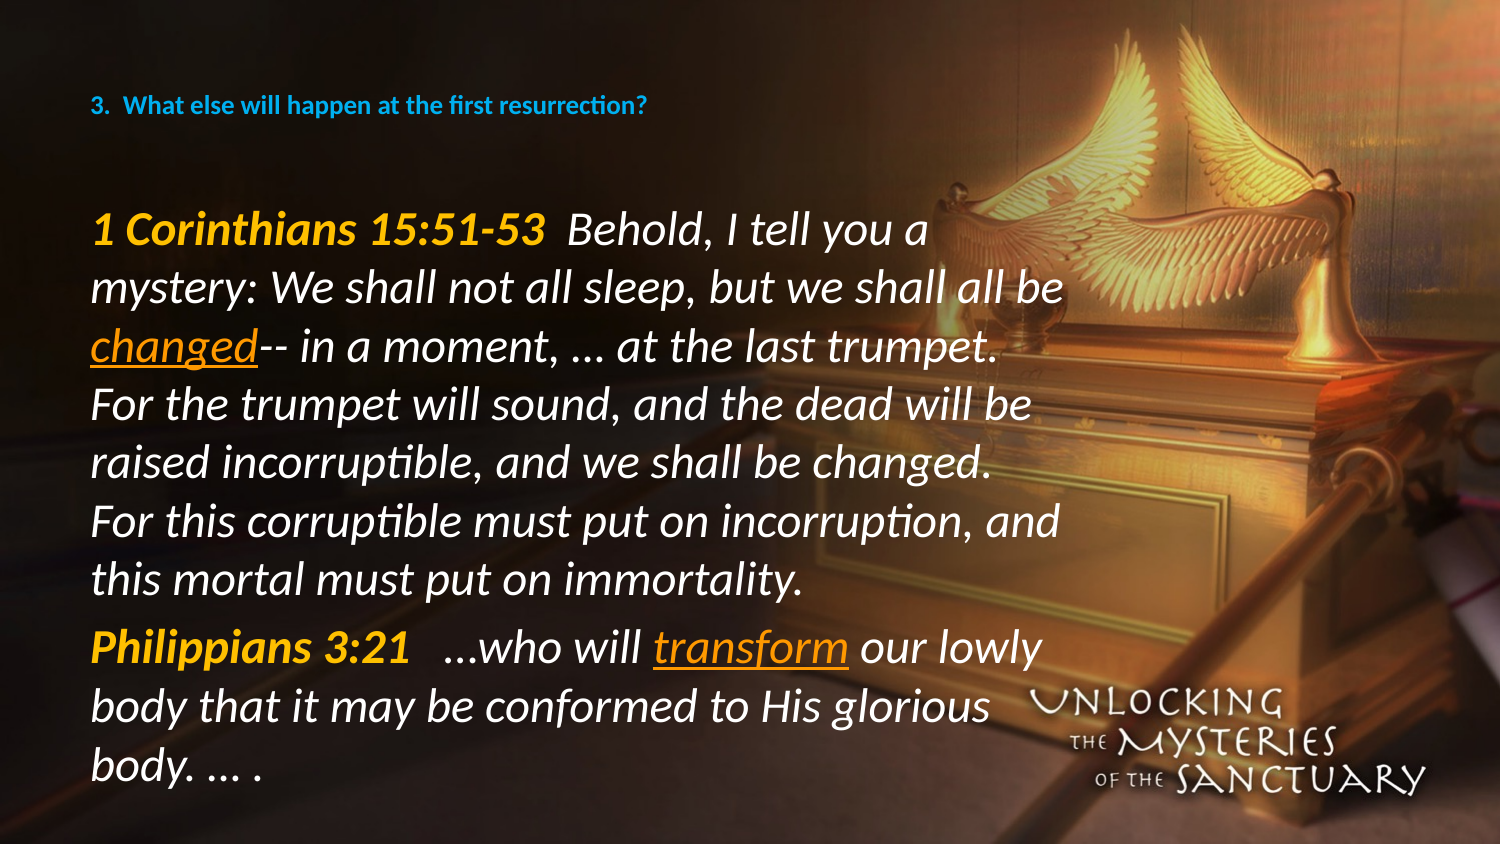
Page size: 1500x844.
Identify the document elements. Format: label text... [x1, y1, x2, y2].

title 3. What else will happen at the first resurrection? [75, 33, 1425, 175]
list 1 Corinthians 15:51-53 Behold, I tell you a mystery: We shall not all sleep, but we shall all be changed-- in a moment, … at the last trumpet. For the trumpet will sound, and the dead will be raised incorruptible, and we shall be changed. For this corruptible must put on incorruption, and this mortal must put on immortality. Philippians 3:21 …who will transform our lowly body that it may be conformed to His glorious body. … . [75, 188, 1084, 844]
picture [0, 0, 1500, 844]
